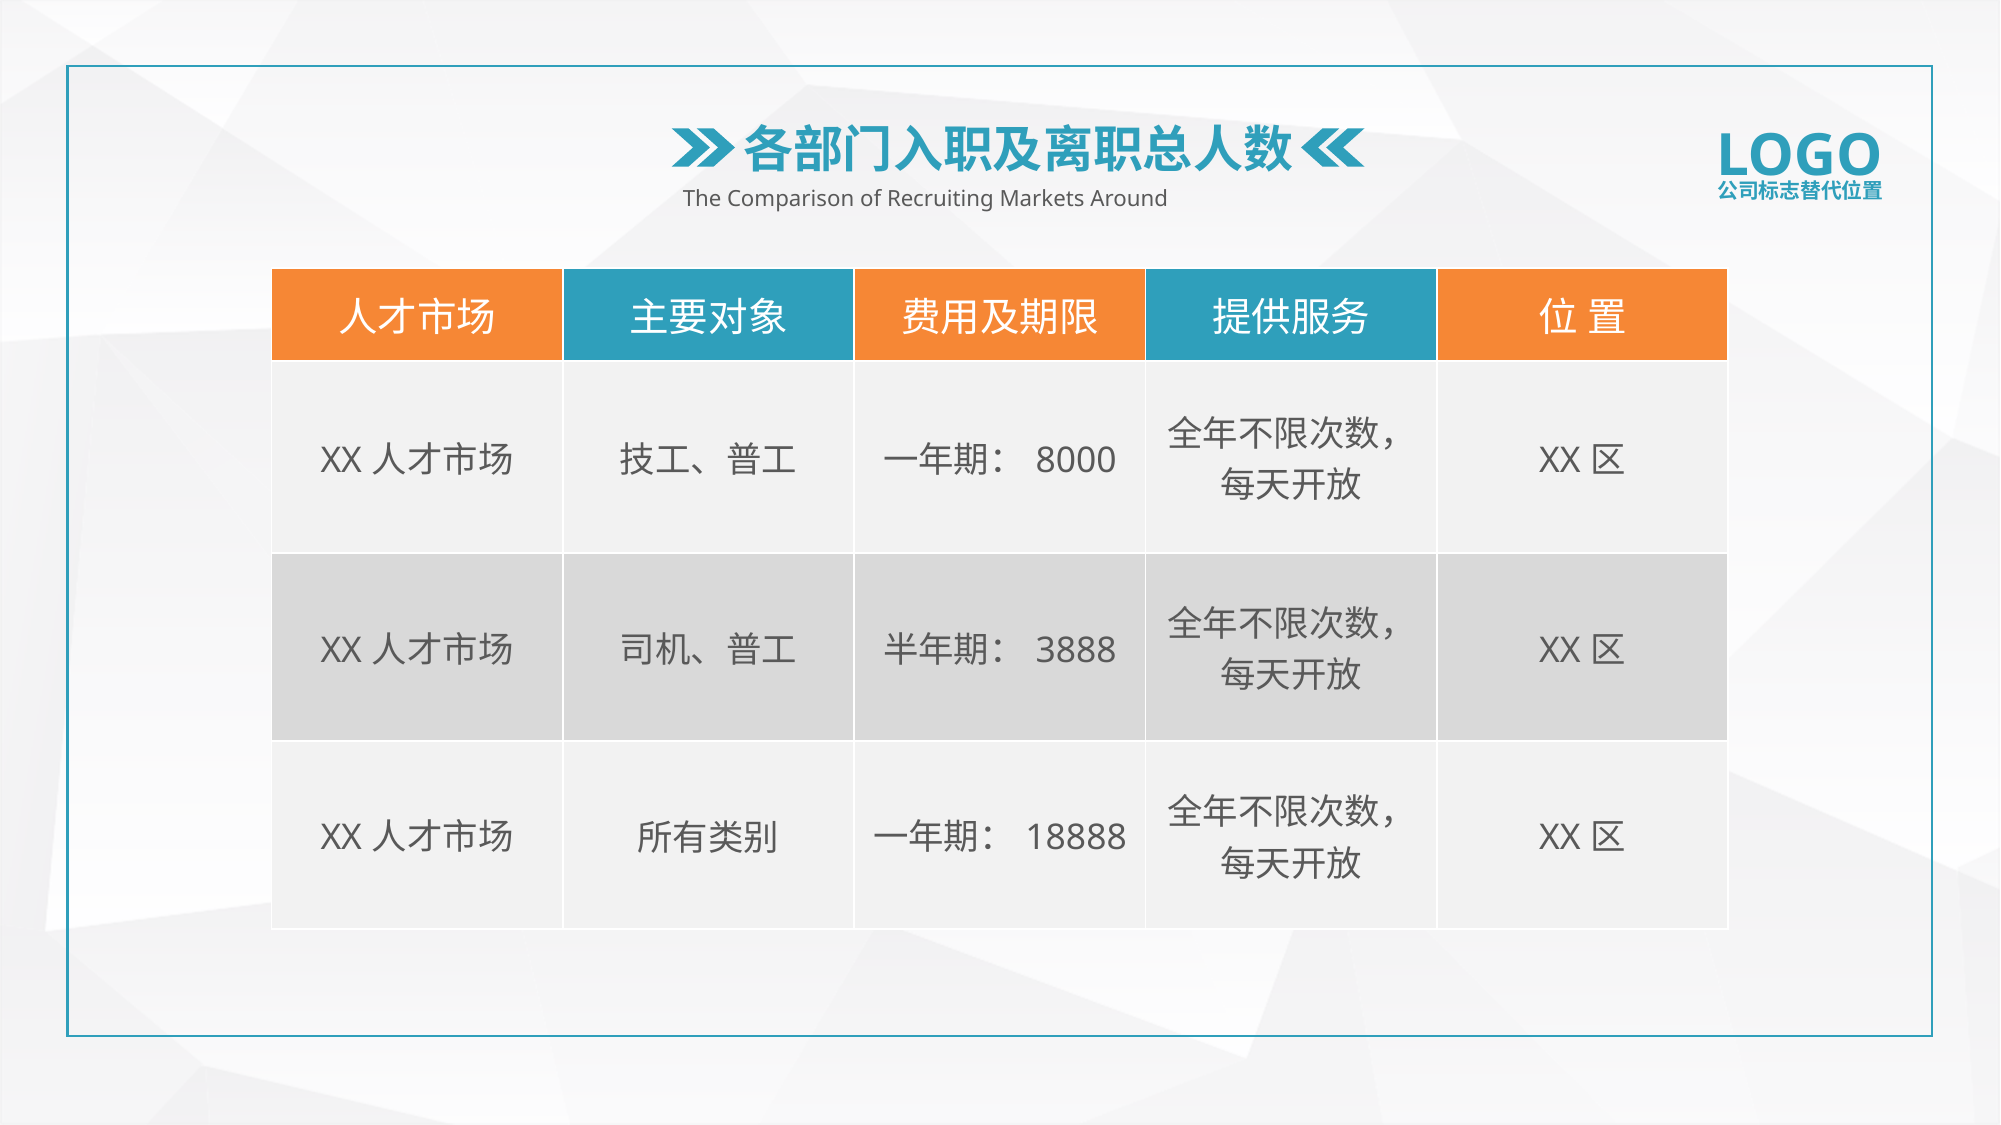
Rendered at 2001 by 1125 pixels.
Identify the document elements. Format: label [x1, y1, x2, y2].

text_box [671, 128, 1365, 167]
text_box [66, 65, 1933, 1037]
picture [0, 0, 2000, 1125]
text_box [1701, 109, 1931, 212]
